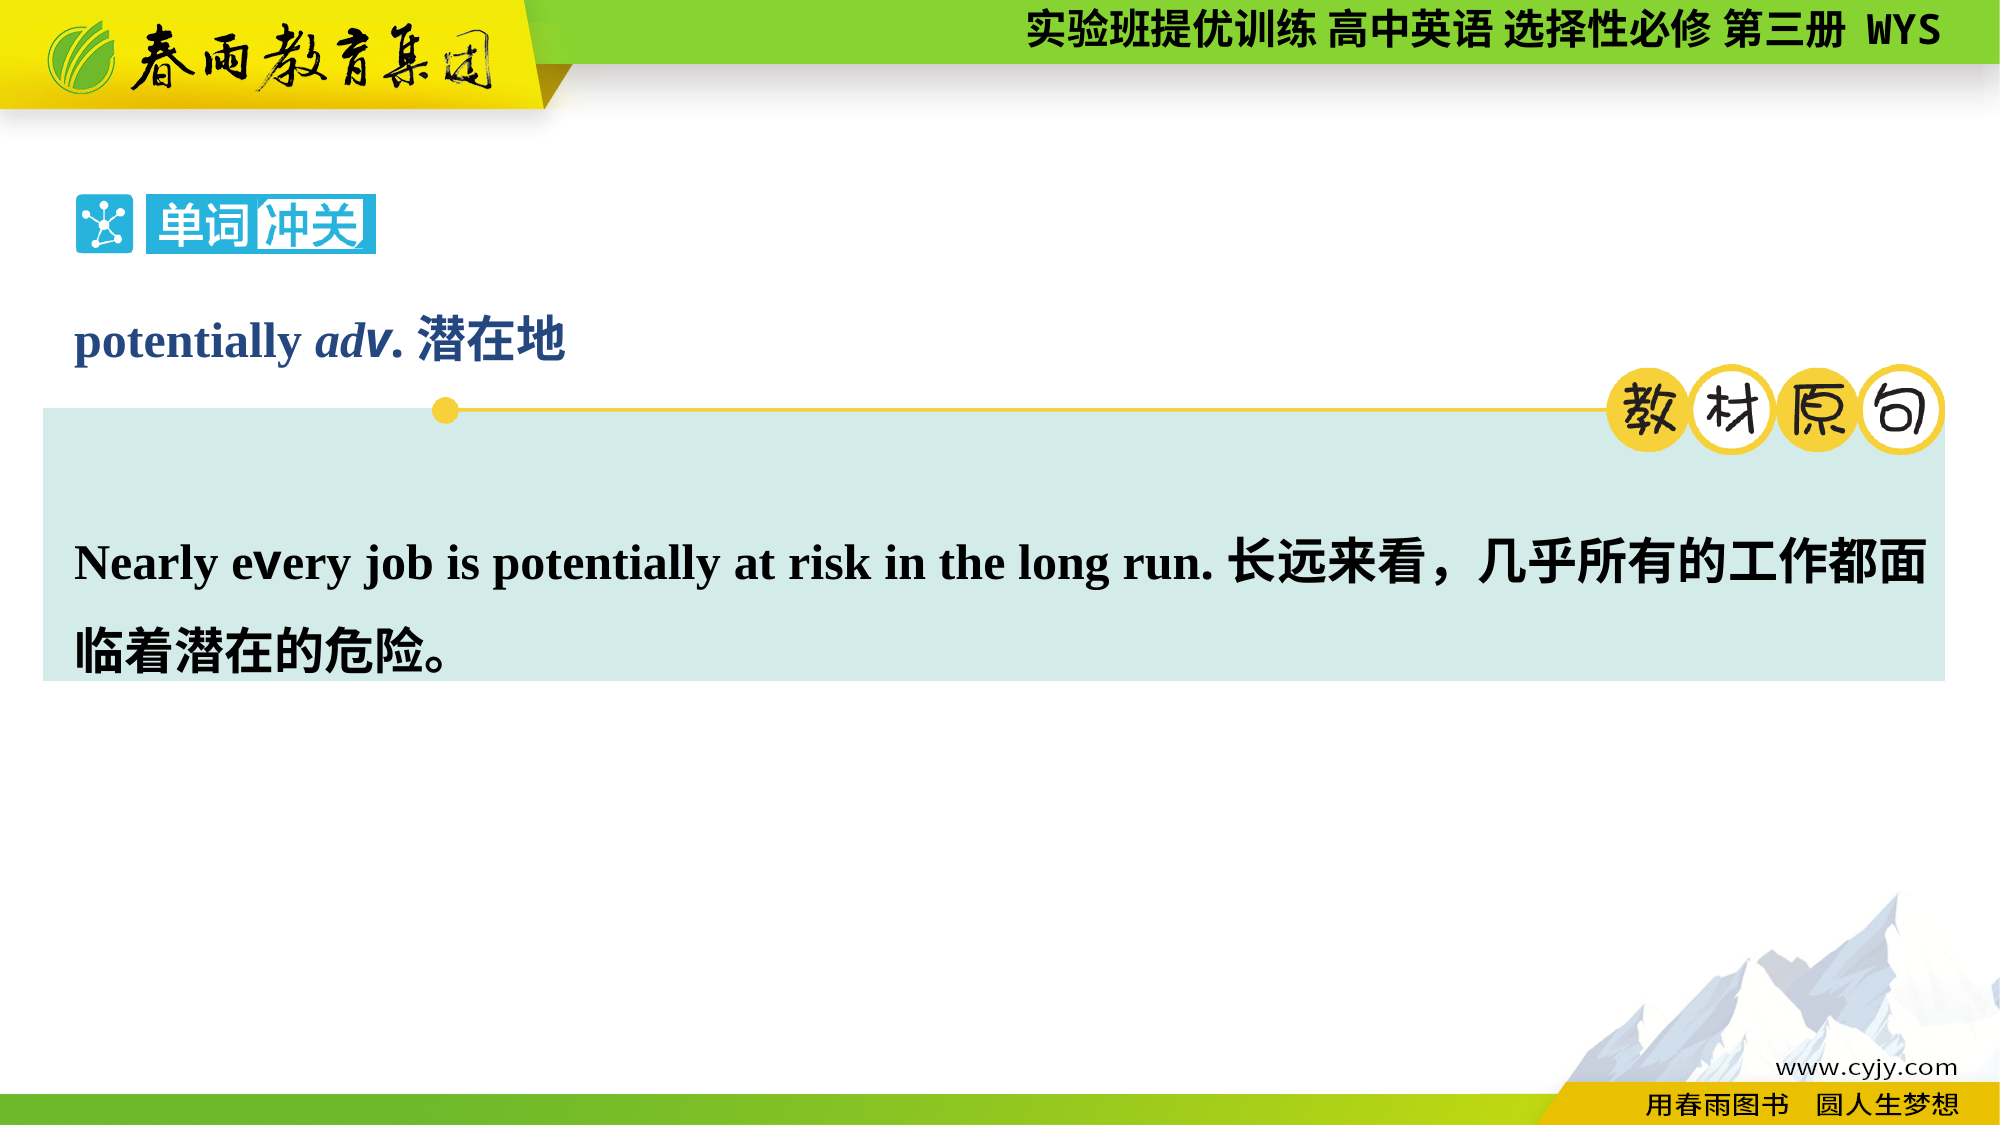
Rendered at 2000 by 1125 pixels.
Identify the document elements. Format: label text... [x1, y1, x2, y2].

picture [0, 0, 2000, 1125]
list potentially adv.潜在地 [59, 270, 1944, 367]
